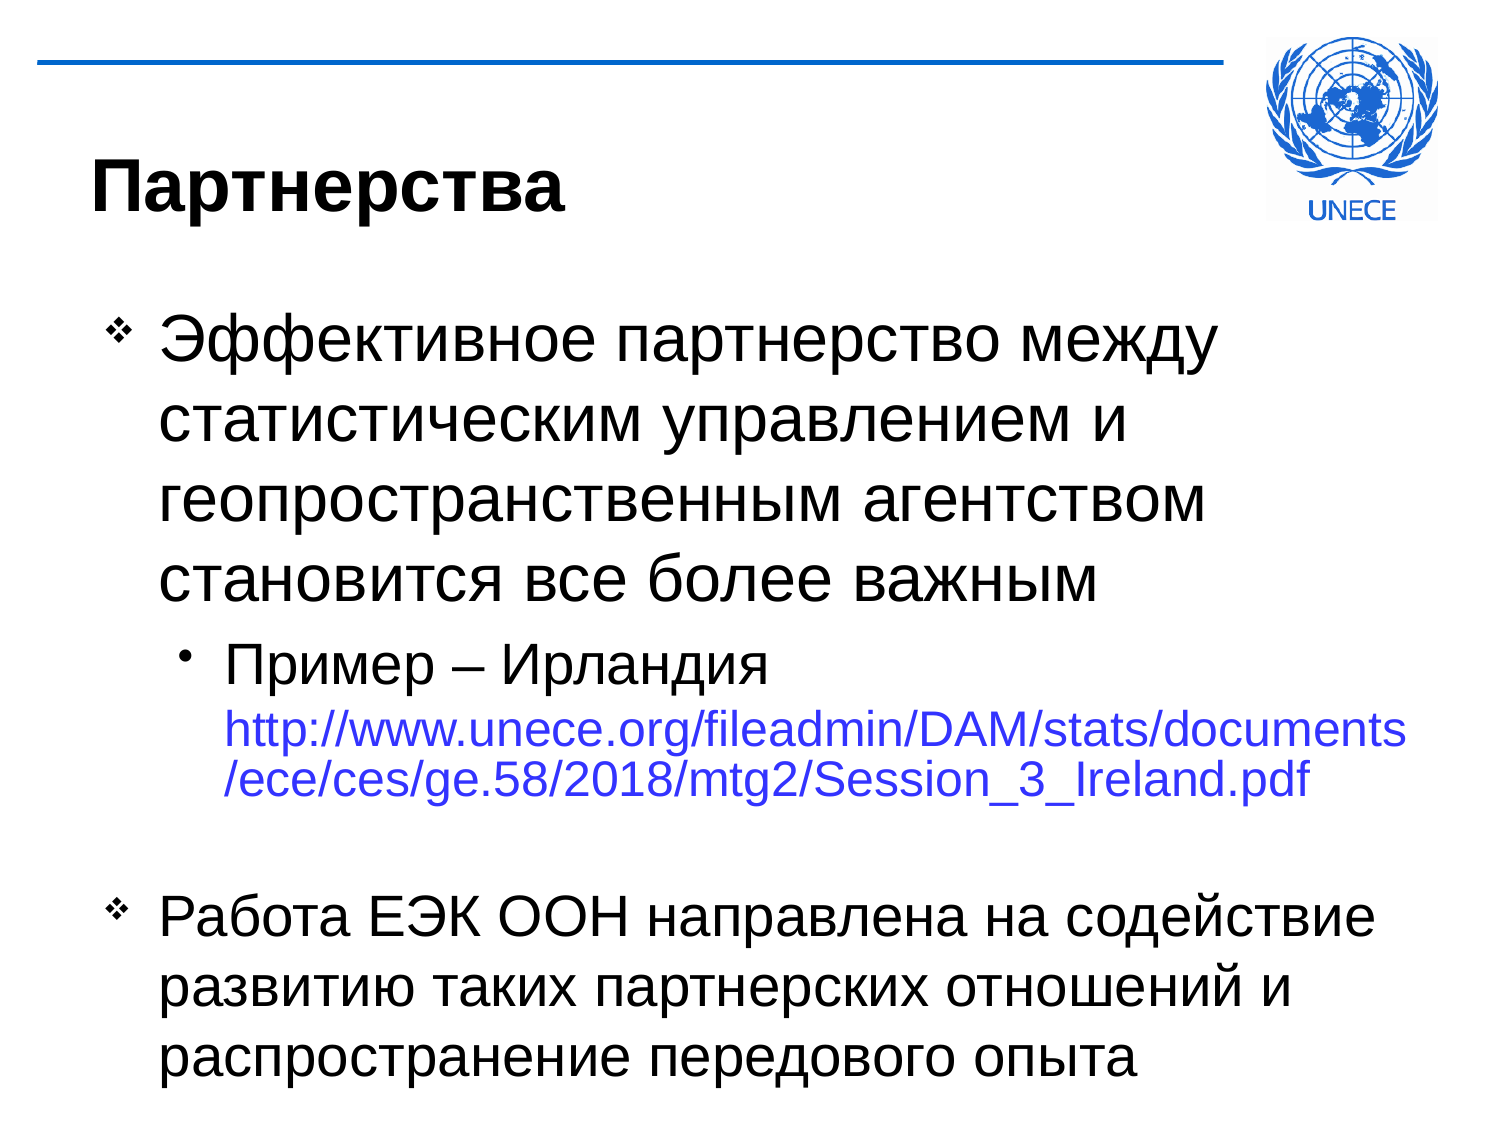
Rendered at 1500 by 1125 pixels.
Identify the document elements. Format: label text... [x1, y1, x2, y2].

picture [1266, 37, 1438, 221]
list Эффективное партнерство между статистическим управлением и геопространственным агентством становится все более важным Пример – Ирландия http://www.unece.org/fileadmin/DAM/stats/documents/ece/ces/ge.58/2018/mtg2/Session_3_Ireland.pdf Работа ЕЭК ООН направлена на содействие развитию таких партнерских отношений и распространение передового опыта [87, 287, 1436, 1000]
title Партнерства [75, 99, 1238, 263]
